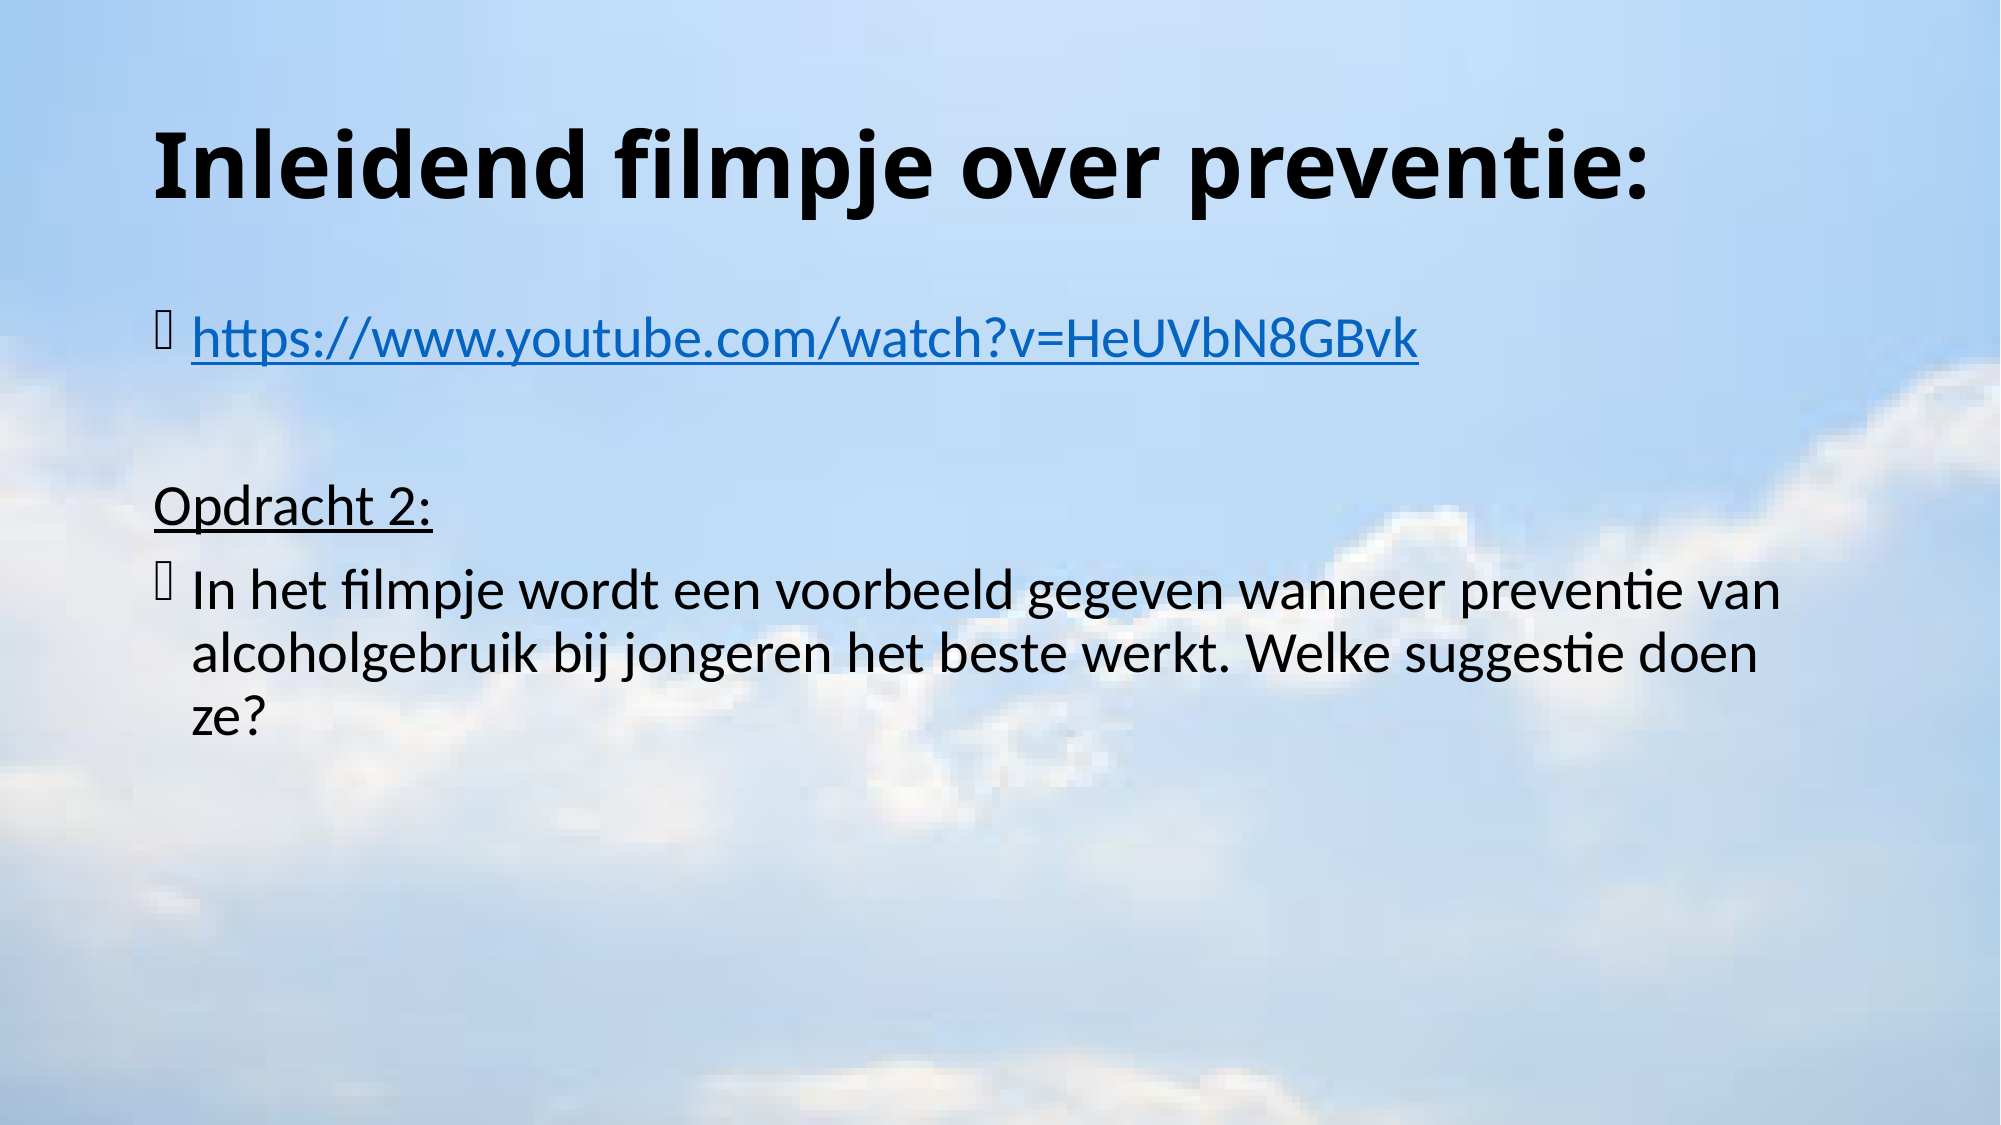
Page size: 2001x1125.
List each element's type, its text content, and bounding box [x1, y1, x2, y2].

title Inleidend filmpje over preventie: [138, 60, 1864, 278]
list https://www.youtube.com/watch?v=HeUVbN8GBvk Opdracht 2: In het filmpje wordt een voorbeeld gegeven wanneer preventie van alcoholgebruik bij jongeren het beste werkt. Welke suggestie doen ze? [138, 299, 1864, 1014]
picture [0, 0, 2001, 1125]
